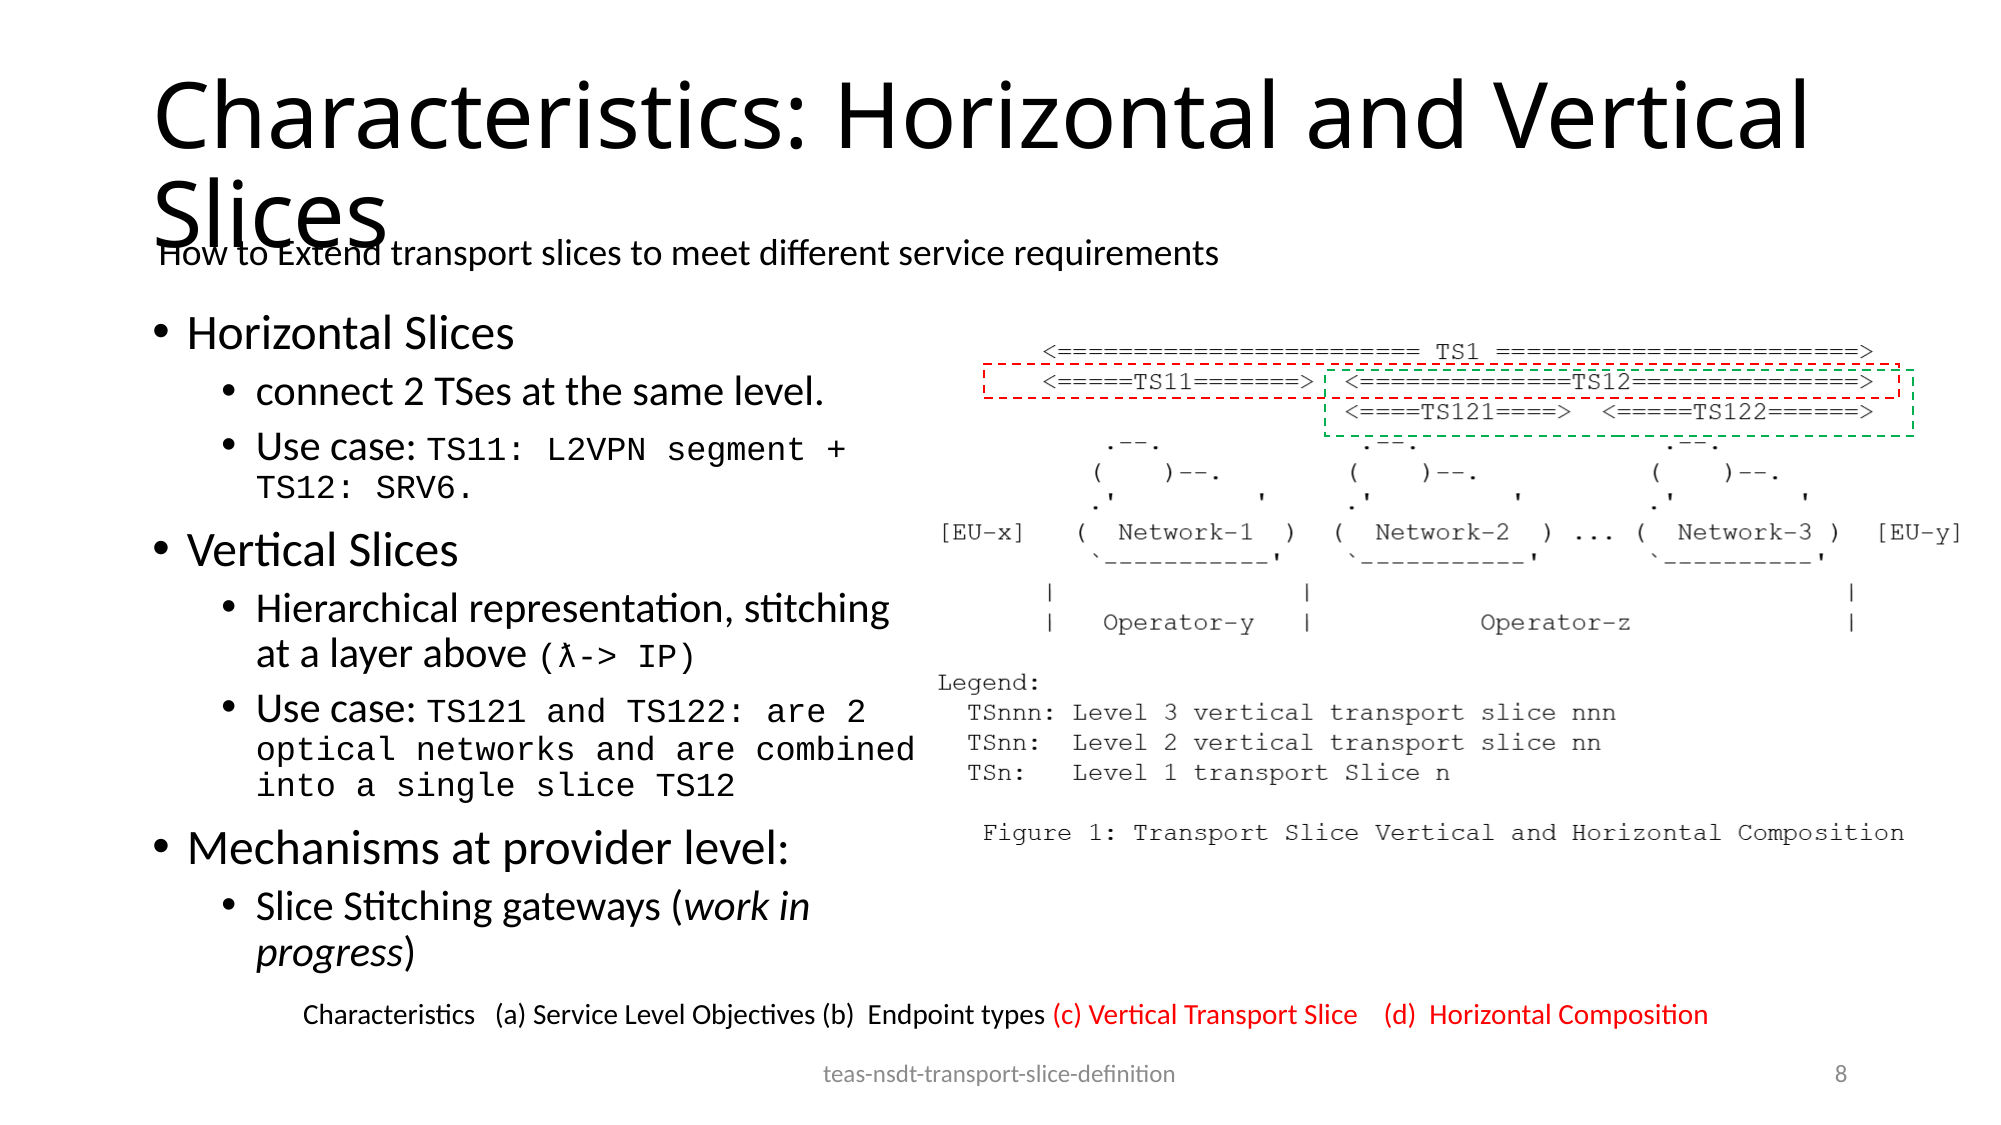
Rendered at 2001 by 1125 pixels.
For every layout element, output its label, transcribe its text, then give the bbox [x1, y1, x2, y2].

title Characteristics: Horizontal and Vertical Slices [137, 59, 1863, 278]
footer teas-nsdt-transport-slice-definition [662, 1042, 1338, 1103]
picture [930, 299, 1972, 863]
list Horizontal Slices connect 2 TSes at the same level. Use case: TS11: L2VPN segment + TS12: SRV6. Vertical Slices Hierarchical representation, stitching at a layer above (ƛ-> IP) Use case: TS121 and TS122: are 2 optical networks and are combined into a single slice TS12 Mechanisms at provider level: Slice Stitching gateways (work in progress) [137, 299, 941, 1014]
text_box How to Extend transport slices to meet different service requirements [143, 220, 1236, 281]
text_box Characteristics (a) Service Level Objectives (b) Endpoint types (c) Vertical Transport Slice (d) Horizontal Composition [288, 987, 1897, 1038]
slide_number 8 [1412, 1042, 1863, 1103]
